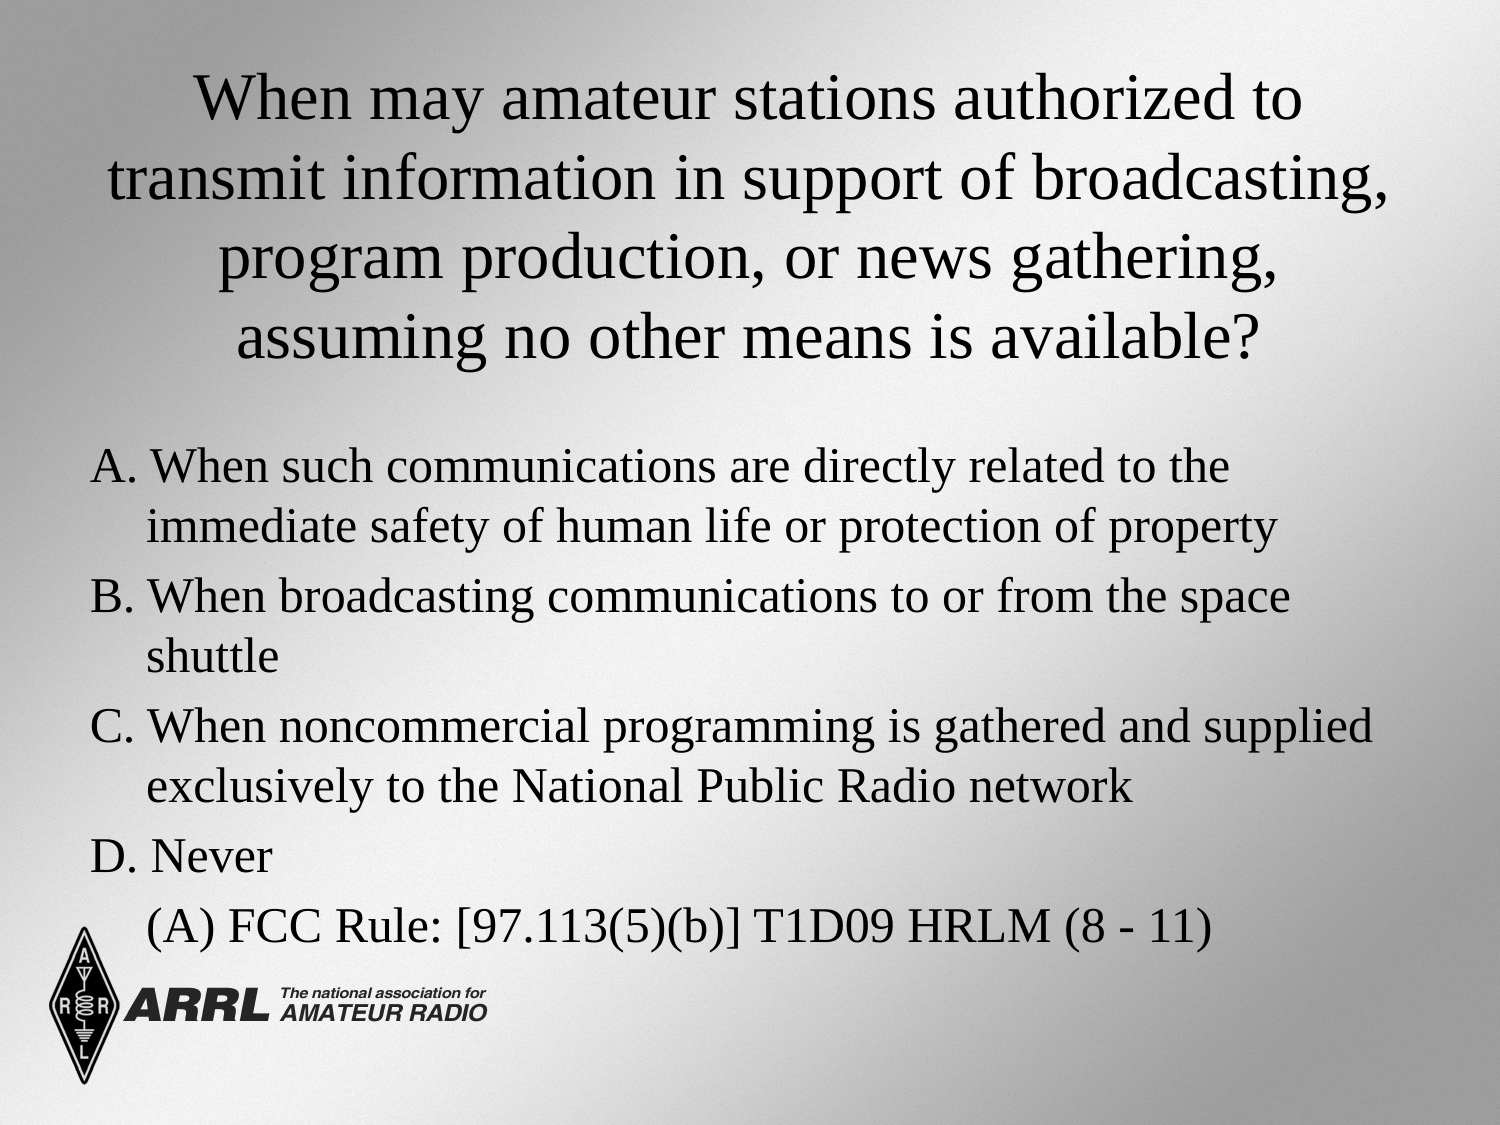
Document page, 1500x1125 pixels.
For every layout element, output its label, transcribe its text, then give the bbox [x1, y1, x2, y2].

picture [0, 0, 1500, 1125]
title When may amateur stations authorized to transmit information in support of broadcasting, program production, or news gathering, assuming no other means is available? [75, 45, 1425, 233]
list A. When such communications are directly related to the immediate safety of human life or protection of property B. When broadcasting communications to or from the space shuttle C. When noncommercial programming is gathered and supplied exclusively to the National Public Radio network D. Never (A) FCC Rule: [97.113(5)(b)] T1D09 HRLM (8 - 11) [75, 425, 1425, 1005]
